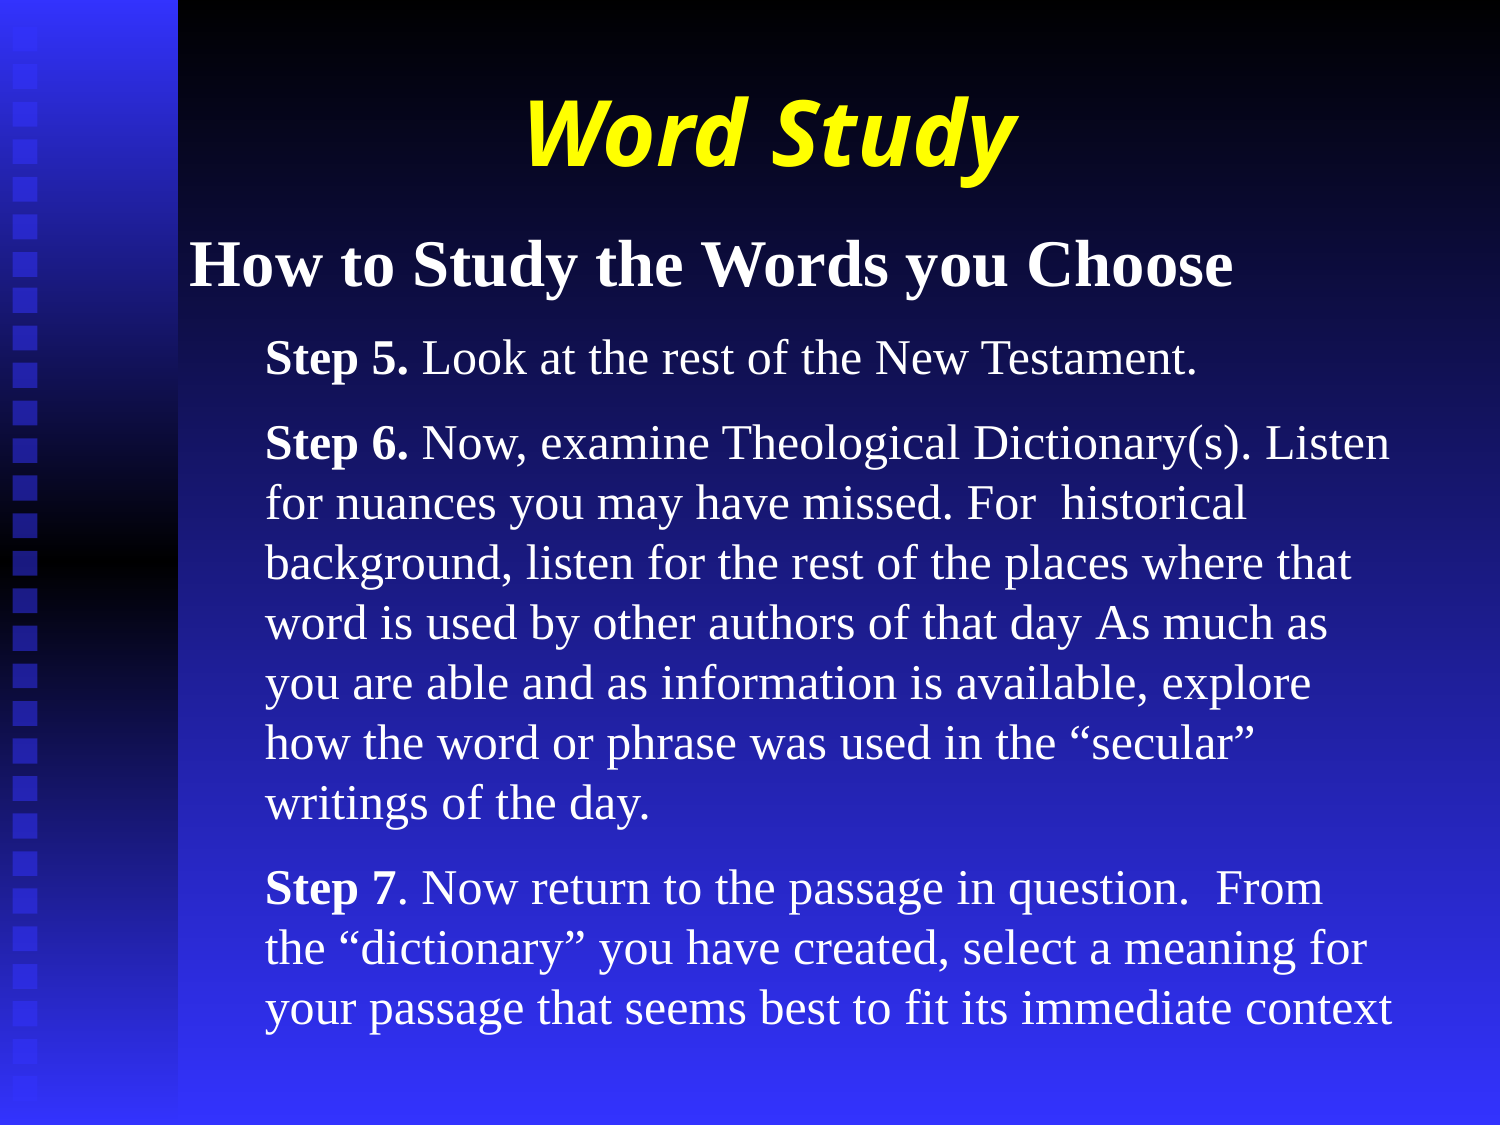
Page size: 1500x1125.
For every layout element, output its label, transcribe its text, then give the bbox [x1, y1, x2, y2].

title Word Study [87, 112, 1450, 238]
text_box How to Study the Words you Choose Step 5. Look at the rest of the New Testament. Step 6. Now, examine Theological Dictionary(s). Listen for nuances you may have missed. For historical background, listen for the rest of the places where that word is used by other authors of that day As much as you are able and as information is available, explore how the word or phrase was used in the “secular” writings of the day. Step 7. Now return to the passage in question. From the “dictionary” you have created, select a meaning for your passage that seems best to fit its immediate context [174, 212, 1413, 1043]
